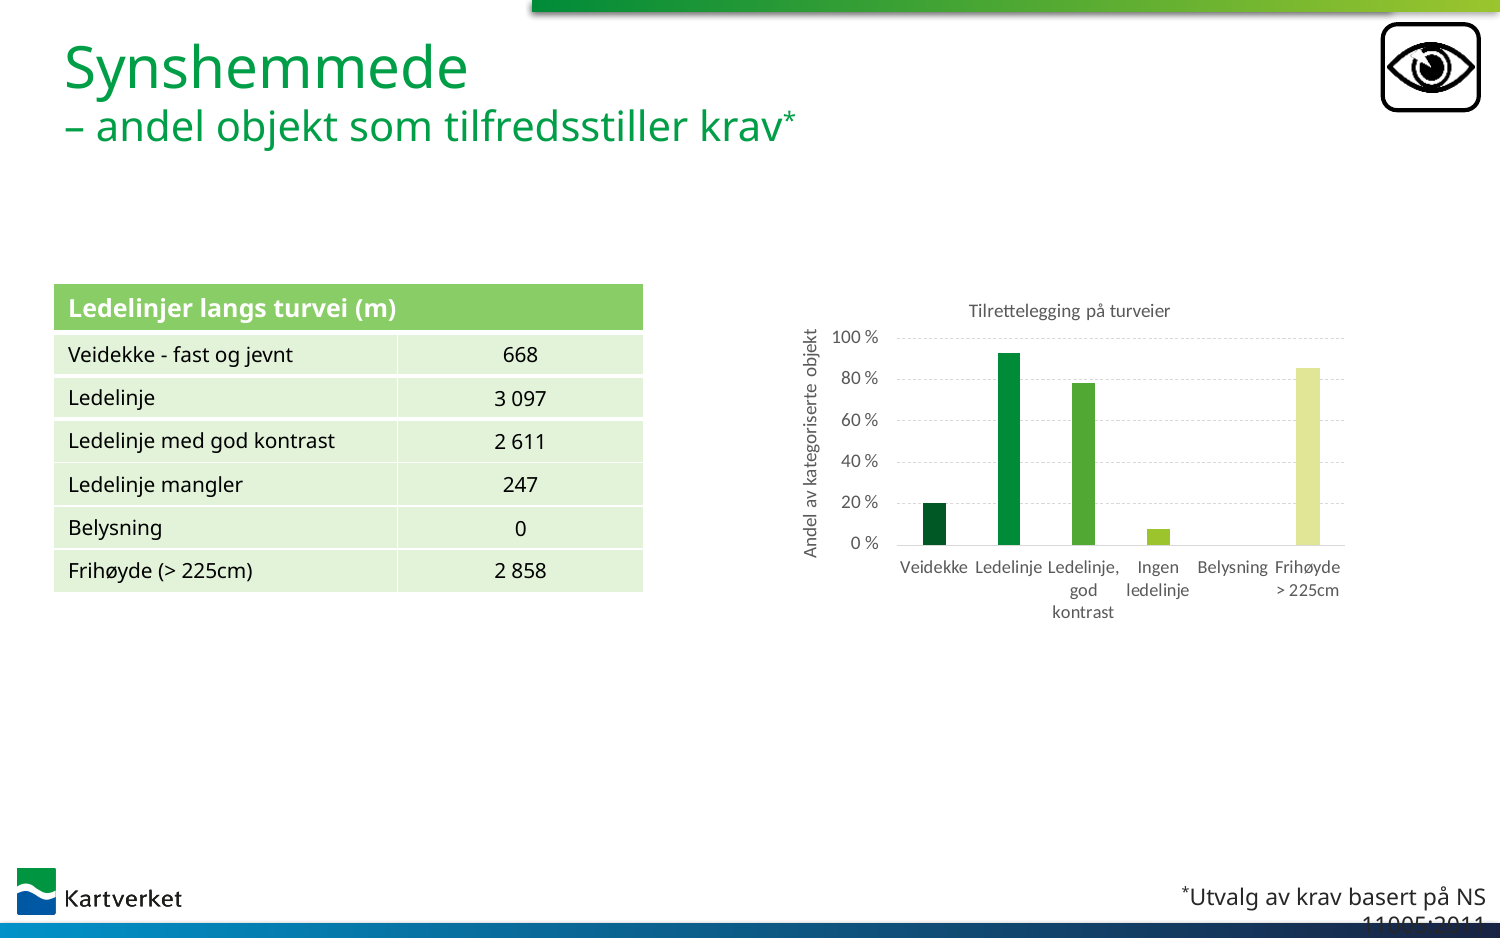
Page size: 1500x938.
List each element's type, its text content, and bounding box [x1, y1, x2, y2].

text_box Synshemmede – andel objekt som tilfredsstiller krav* [49, 24, 1431, 158]
table_cell 3 097 [398, 378, 643, 417]
table_cell Ledelinje med god kontrast [54, 421, 397, 462]
table_header Ledelinjer langs turvei (m) [54, 284, 643, 330]
table_cell 2 858 [398, 550, 643, 592]
text_box *Utvalg av krav basert på NS 11005:2011 [1068, 873, 1500, 938]
table_cell Veidekke - fast og jevnt [54, 335, 397, 374]
table_cell 0 [398, 507, 643, 548]
table_cell Ledelinje mangler [54, 463, 397, 505]
table_cell 247 [398, 463, 643, 505]
table_cell 2 611 [398, 421, 643, 462]
table_cell Belysning [54, 507, 397, 548]
table_cell Frihøyde (> 225cm) [54, 550, 397, 592]
table_cell Ledelinje [54, 378, 397, 417]
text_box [1382, 24, 1480, 111]
picture [791, 291, 1348, 630]
table_cell 668 [398, 335, 643, 374]
